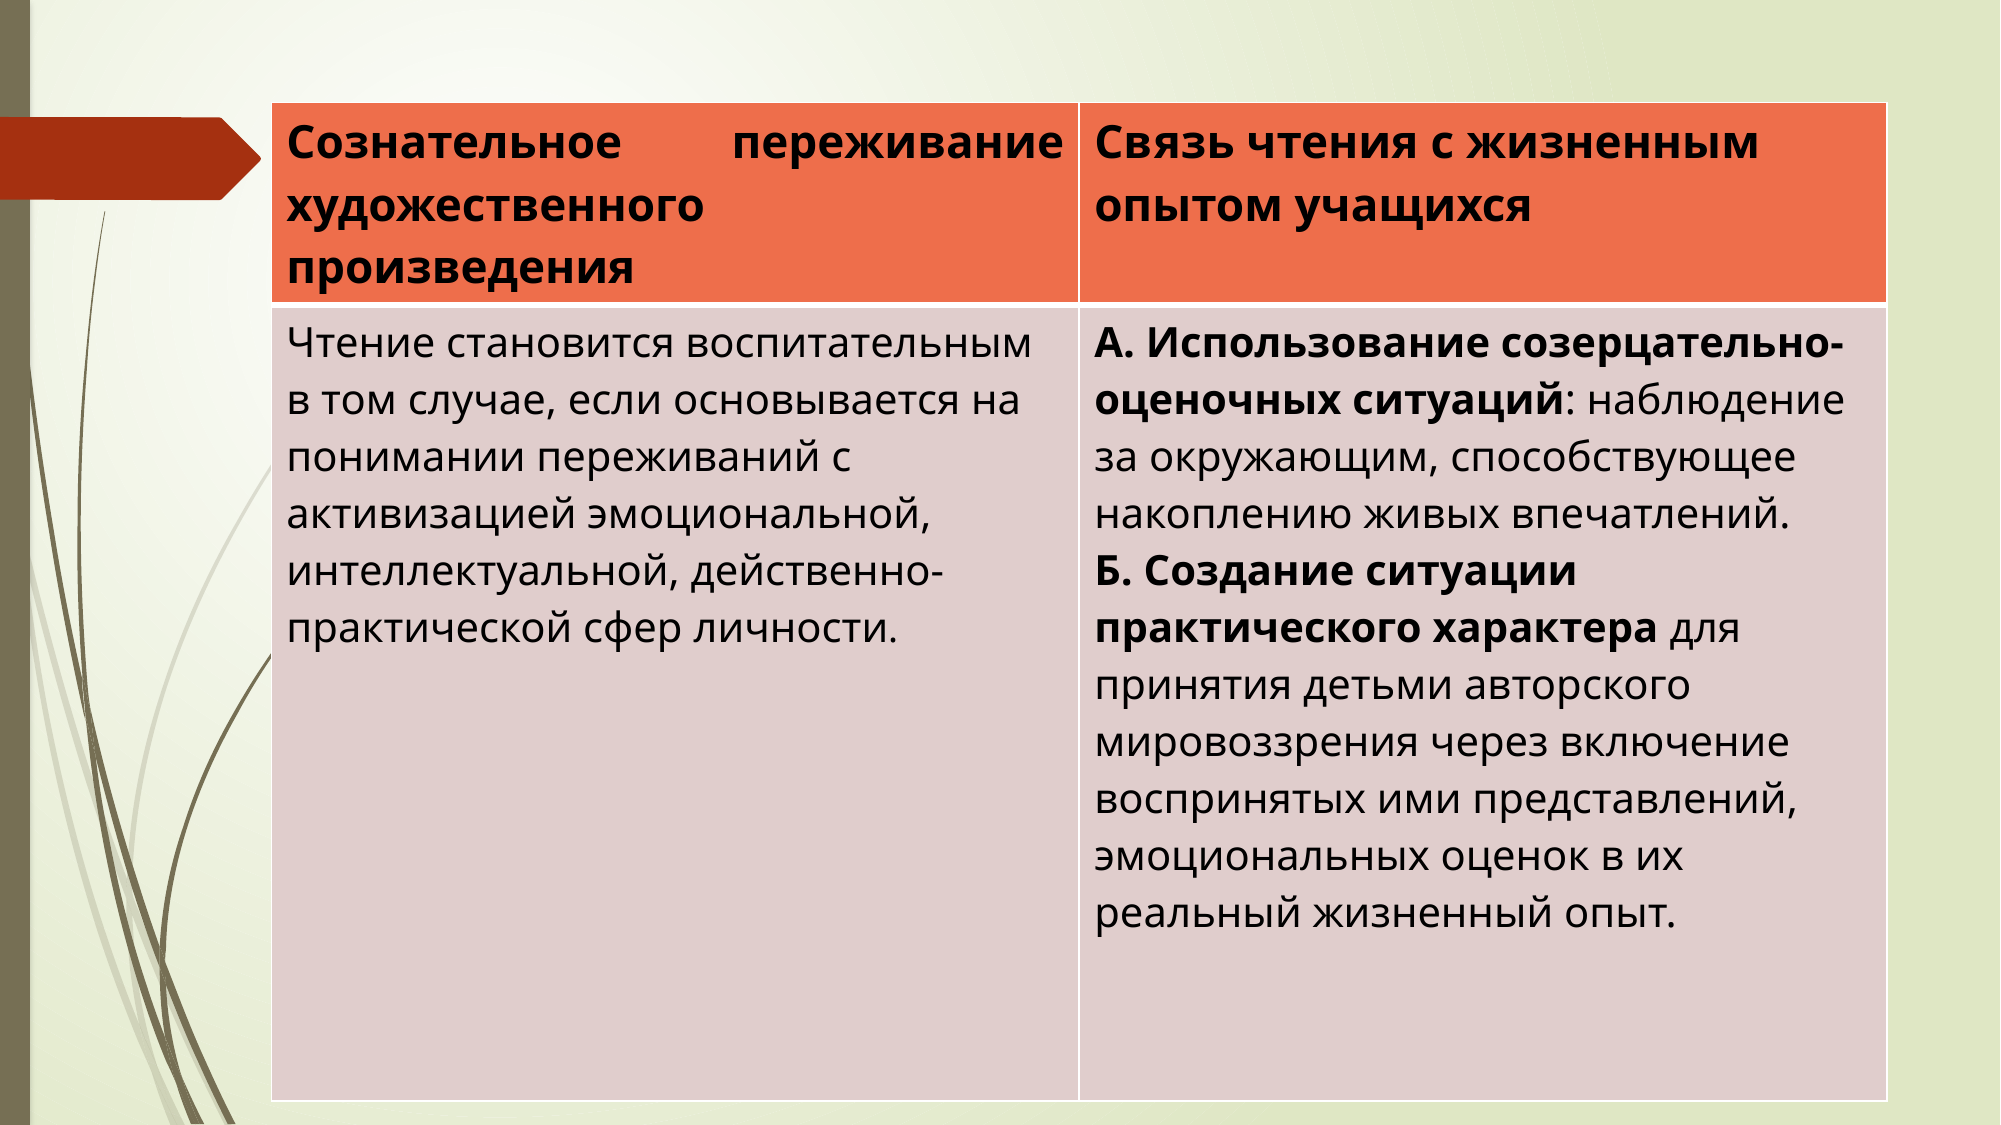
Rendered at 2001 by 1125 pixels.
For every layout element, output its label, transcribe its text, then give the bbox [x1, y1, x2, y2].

table_cell А. Использование созерцательно-оценочных ситуаций: наблюдение за окружающим, способствующее накоплению живых впечатлений. Б. Создание ситуации практического характера для принятия детьми авторского мировоззрения через включение воспринятых ими представлений, эмоциональных оценок в их реальный жизненный опыт. [1080, 308, 1886, 1100]
table_cell Чтение становится воспитательным в том случае, если основывается на понимании переживаний с активизацией эмоциональной, интеллектуальной, действенно-практической сфер личности. [272, 308, 1078, 1100]
table_header Сознательное переживание художественного произведения [272, 103, 1078, 302]
table_header Связь чтения с жизненным опытом учащихся [1080, 103, 1886, 302]
